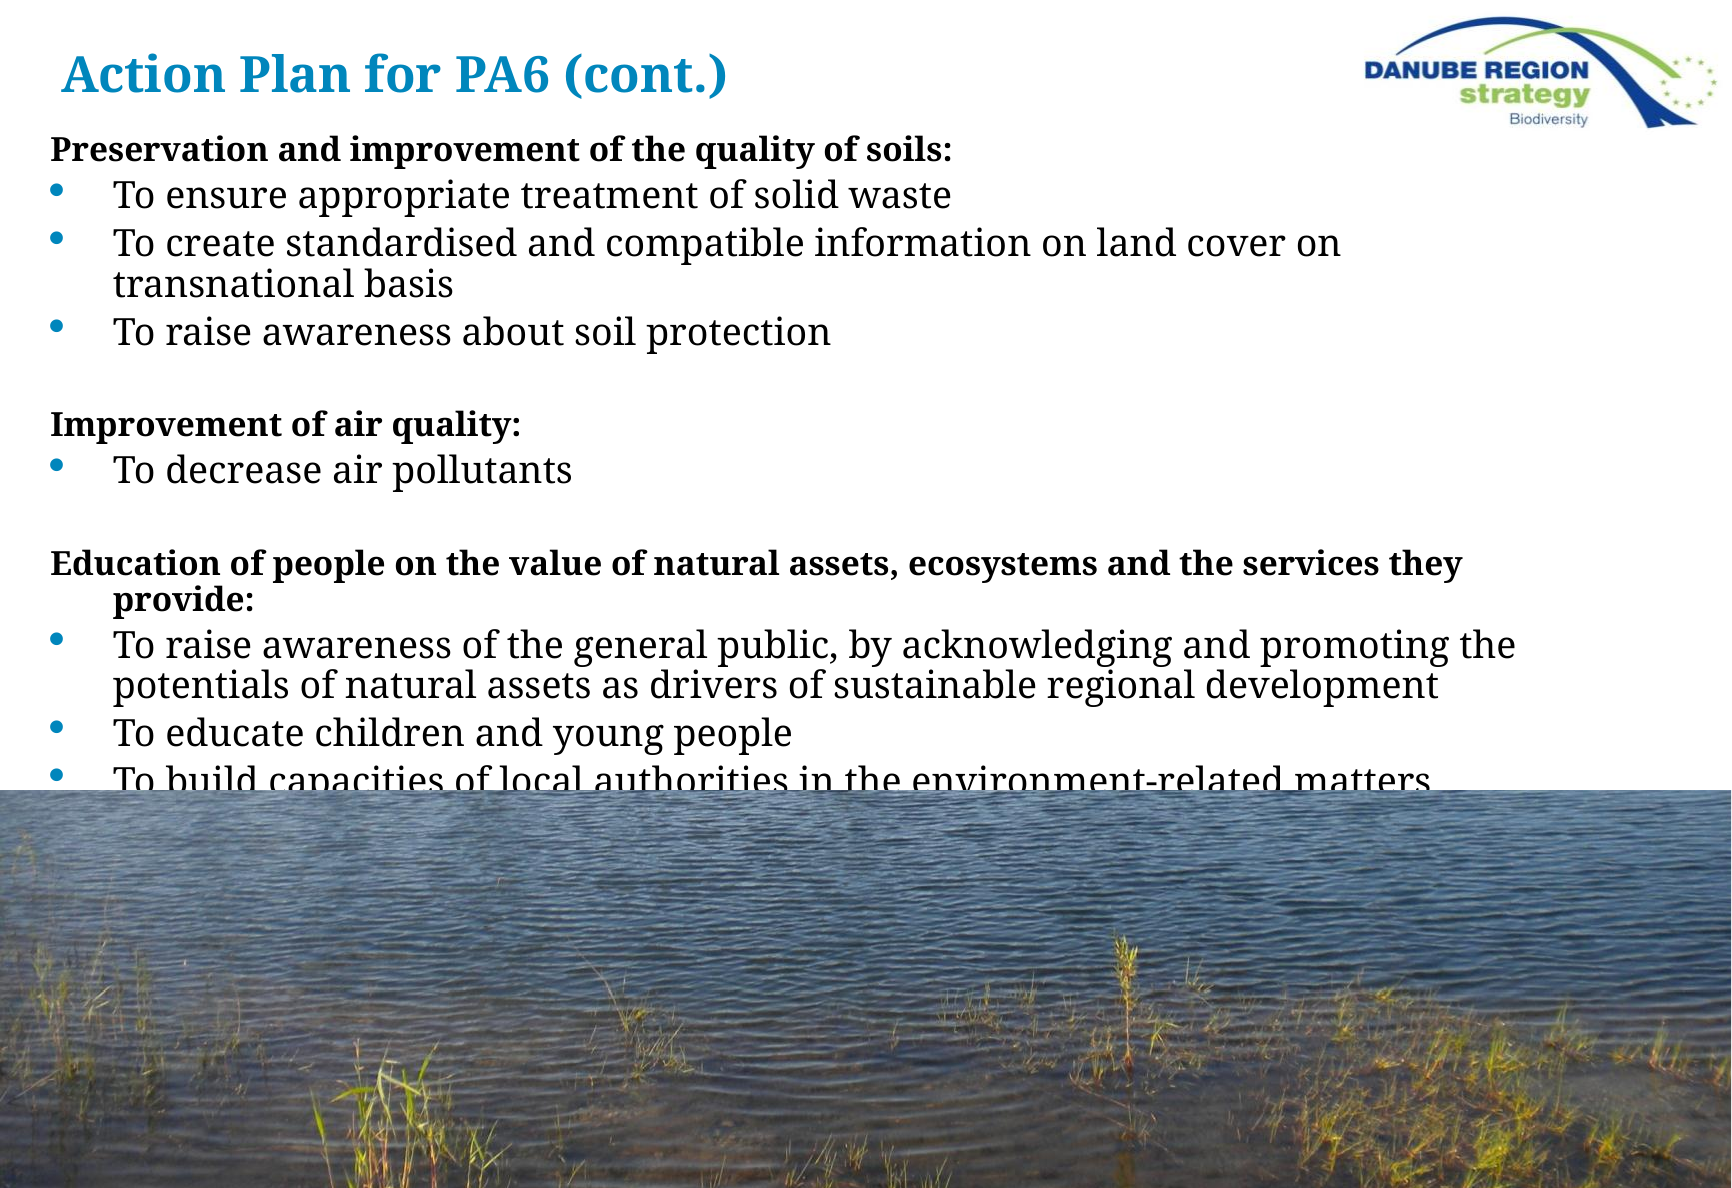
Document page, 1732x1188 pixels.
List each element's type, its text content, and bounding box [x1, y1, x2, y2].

list Preservation and improvement of the quality of soils: To ensure appropriate treatment of solid waste To create standardised and compatible information on land cover on transnational basis To raise awareness about soil protection Improvement of air quality: To decrease air pollutants Education of people on the value of natural assets, ecosystems and the services they provide: To raise awareness of the general public, by acknowledging and promoting the potentials of natural assets as drivers of sustainable regional development To educate children and young people To build capacities of local authorities in the environment-related matters [50, 132, 1575, 630]
picture [1348, 0, 1732, 146]
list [0, 790, 1732, 1188]
text_box Action Plan for PA6 (cont.) [33, 34, 744, 110]
